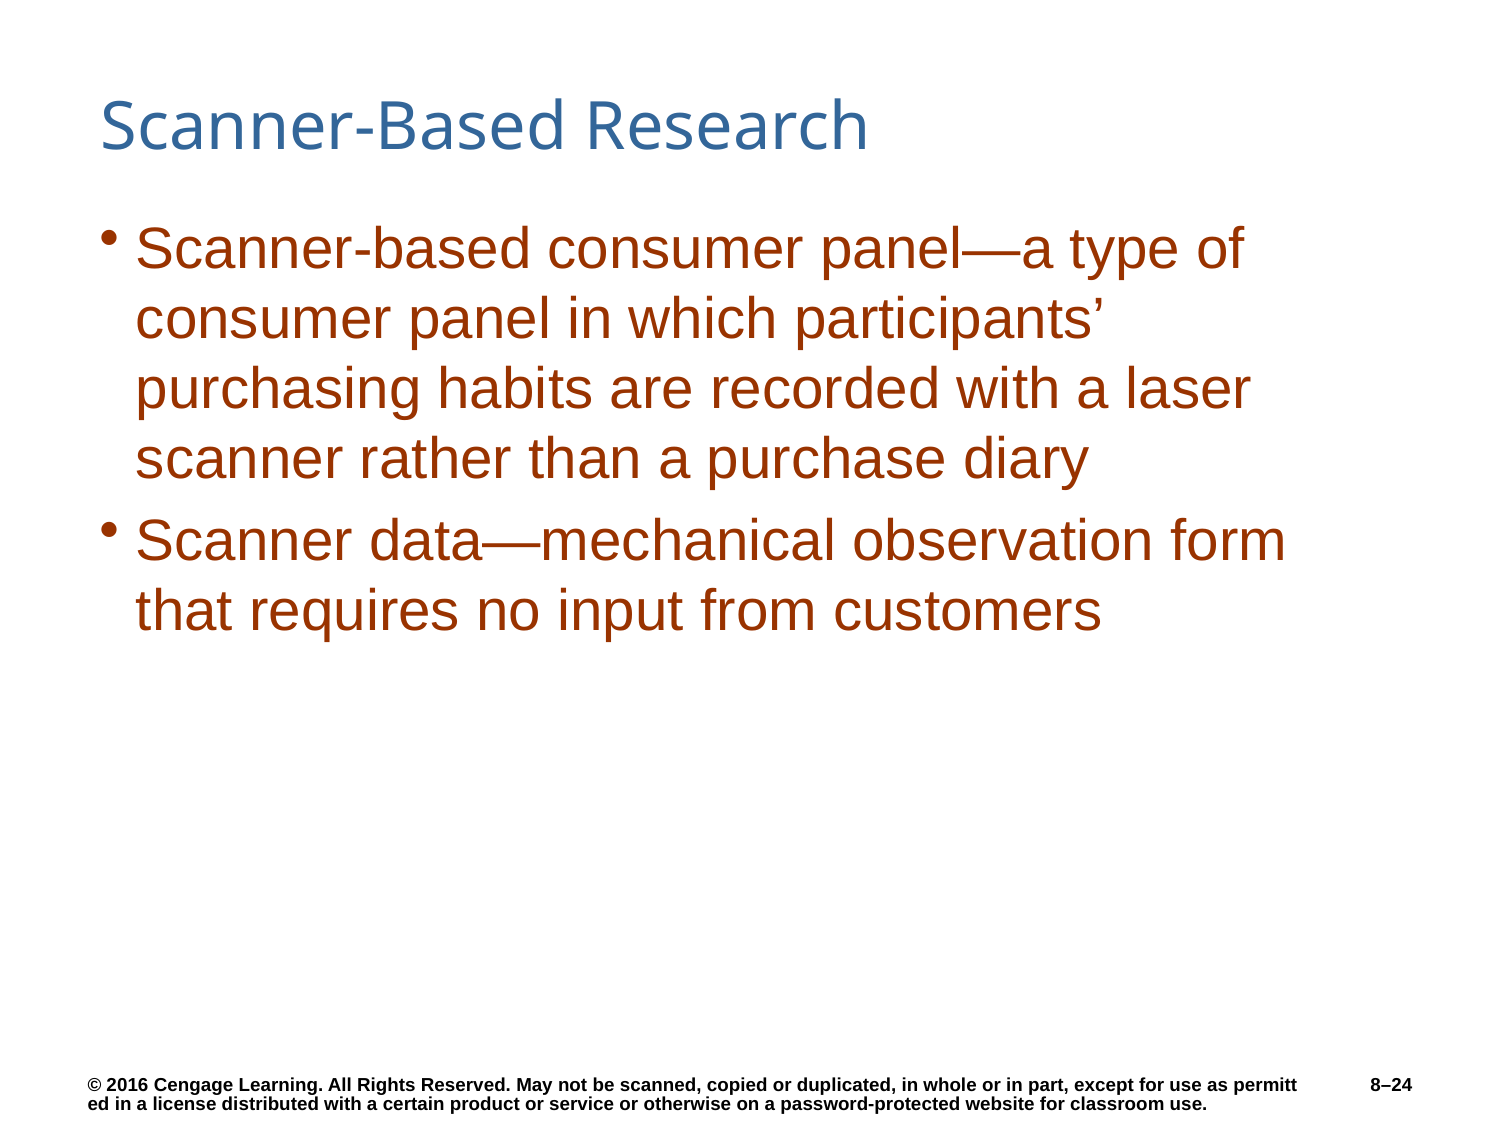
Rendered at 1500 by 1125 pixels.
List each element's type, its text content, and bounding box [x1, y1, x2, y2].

title Scanner-Based Research [85, 75, 1411, 171]
list Scanner-based consumer panel—a type of consumer panel in which participants’ purchasing habits are recorded with a laser scanner rather than a purchase diary Scanner data—mechanical observation form that requires no input from customers [84, 202, 1414, 1013]
footer © 2016 Cengage Learning. All Rights Reserved. May not be scanned, copied or duplicated, in whole or in part, except for use as permitted in a license distributed with a certain product or service or otherwise on a password-protected website for classroom use. [87, 1057, 1050, 1103]
slide_number 8–24 [1050, 1042, 1413, 1103]
